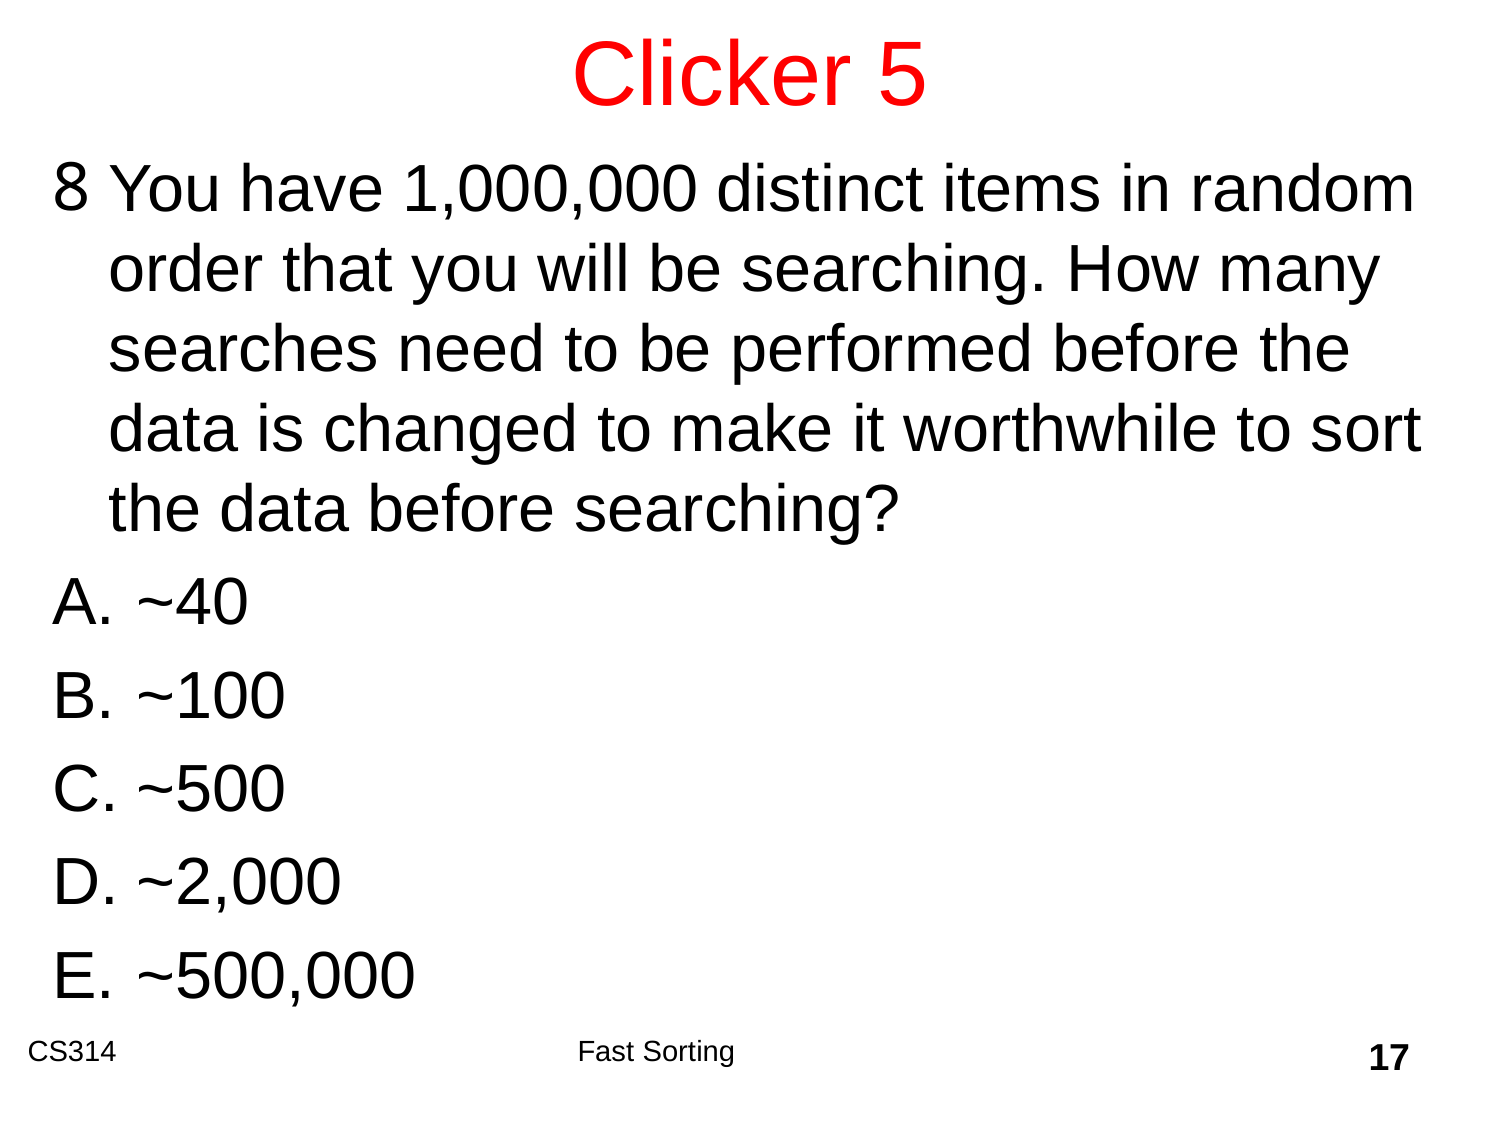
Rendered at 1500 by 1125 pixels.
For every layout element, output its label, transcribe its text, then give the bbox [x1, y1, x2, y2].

list You have 1,000,000 distinct items in random order that you will be searching. How many searches need to be performed before the data is changed to make it worthwhile to sort the data before searching? ~40 ~100 ~500 ~2,000 ~500,000 [37, 137, 1463, 1038]
title Clicker 5 [112, 0, 1388, 137]
slide_number 17 [1112, 1024, 1426, 1101]
footer Fast Sorting [562, 1024, 1063, 1101]
slide_number CS314 [12, 1024, 451, 1101]
